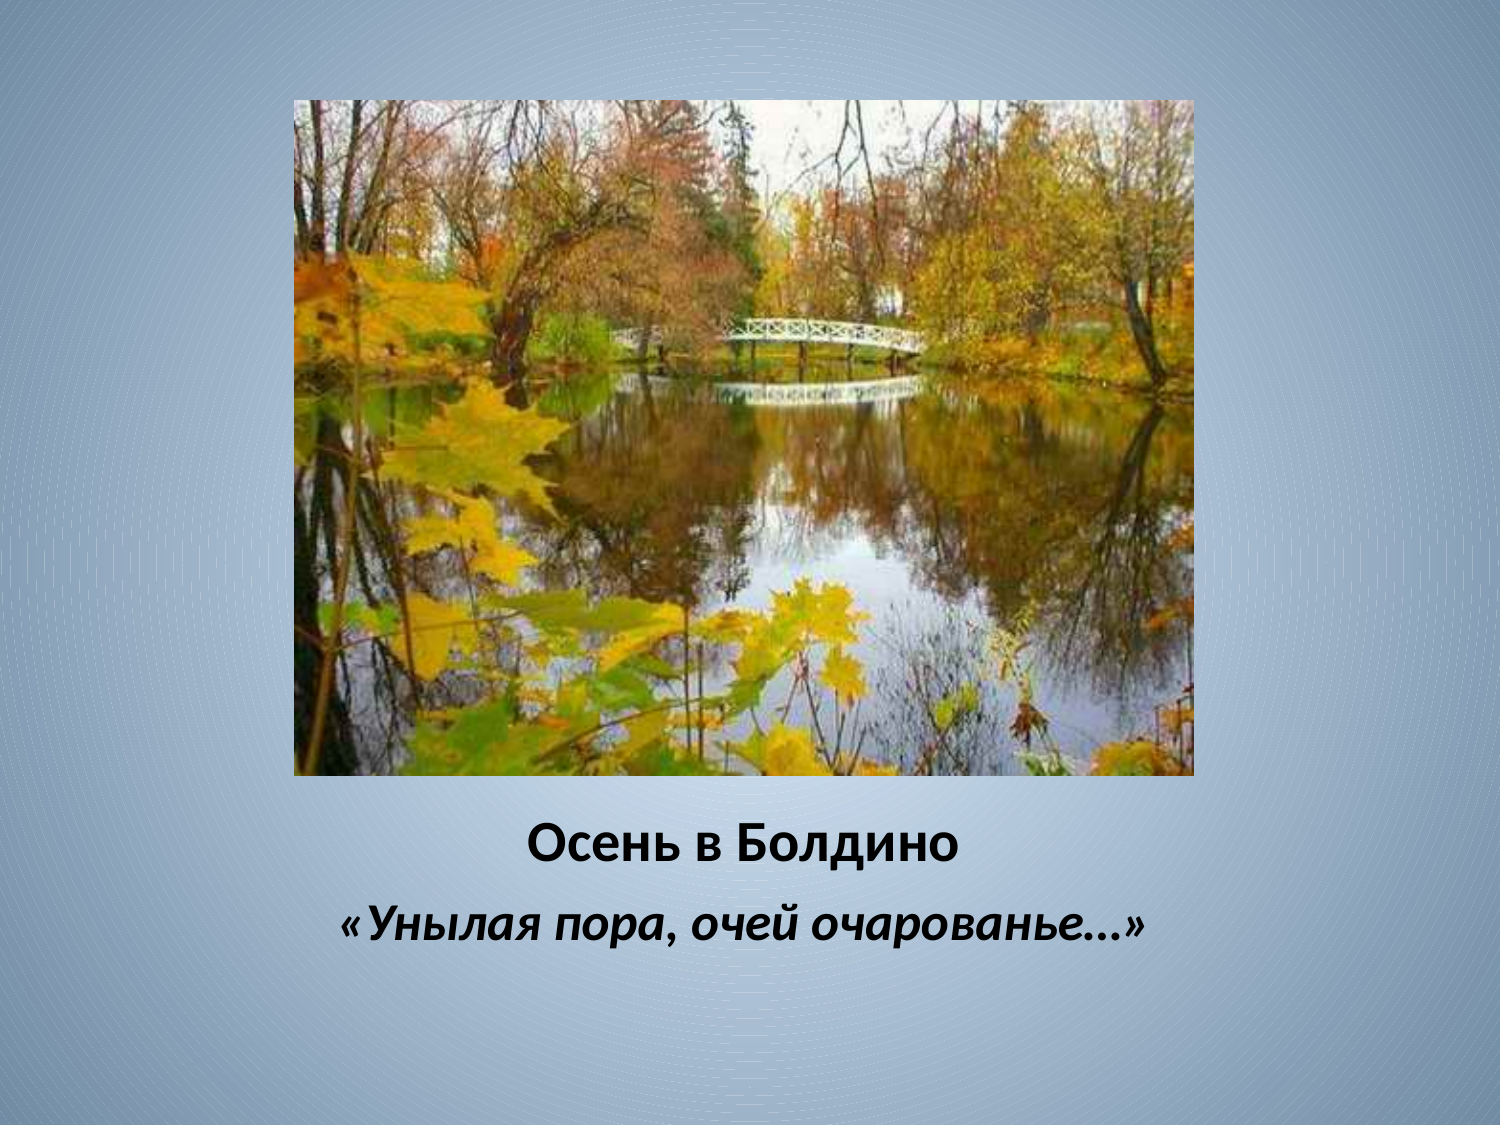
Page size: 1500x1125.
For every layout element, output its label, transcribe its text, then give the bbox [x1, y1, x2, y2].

picture [293, 100, 1195, 776]
title Осень в Болдино [294, 787, 1194, 880]
list «Унылая пора, очей очарованье…» [294, 880, 1194, 1013]
